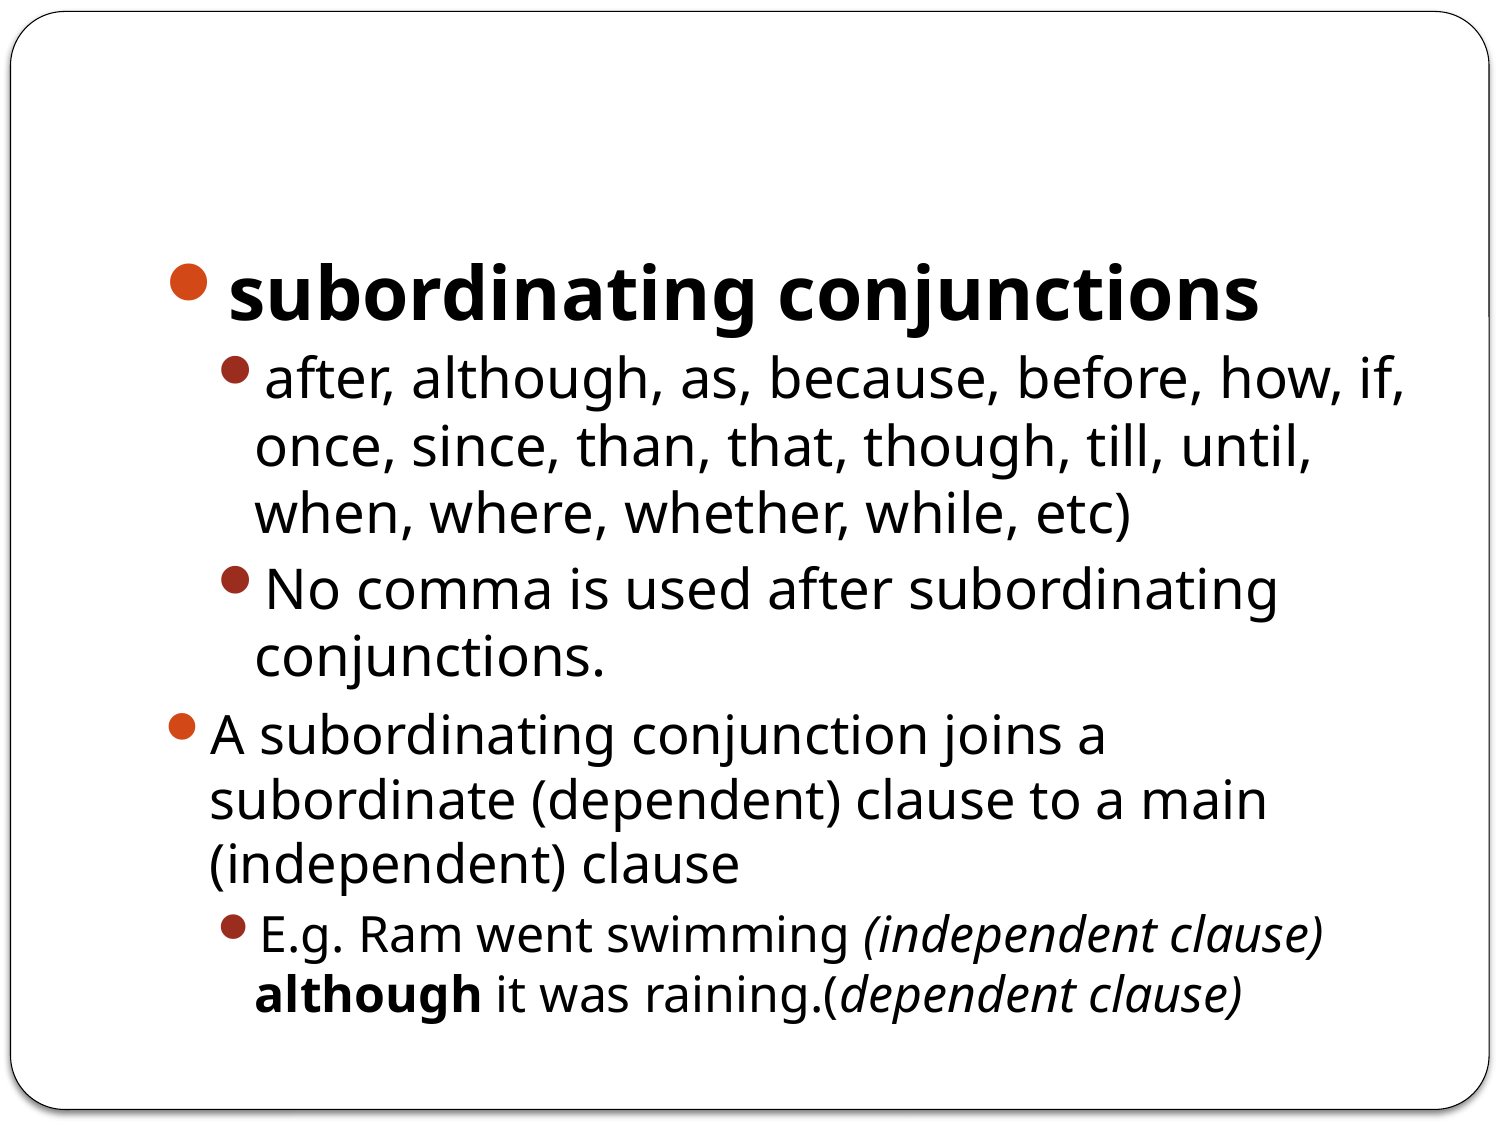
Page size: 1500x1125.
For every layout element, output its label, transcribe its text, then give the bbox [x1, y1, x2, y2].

list subordinating conjunctions after, although, as, because, before, how, if, once, since, than, that, though, till, until, when, where, whether, while, etc) No comma is used after subordinating conjunctions. A subordinating conjunction joins a subordinate (dependent) clause to a main (independent) clause E.g. Ram went swimming (independent clause) although it was raining.(dependent clause) [150, 237, 1425, 988]
